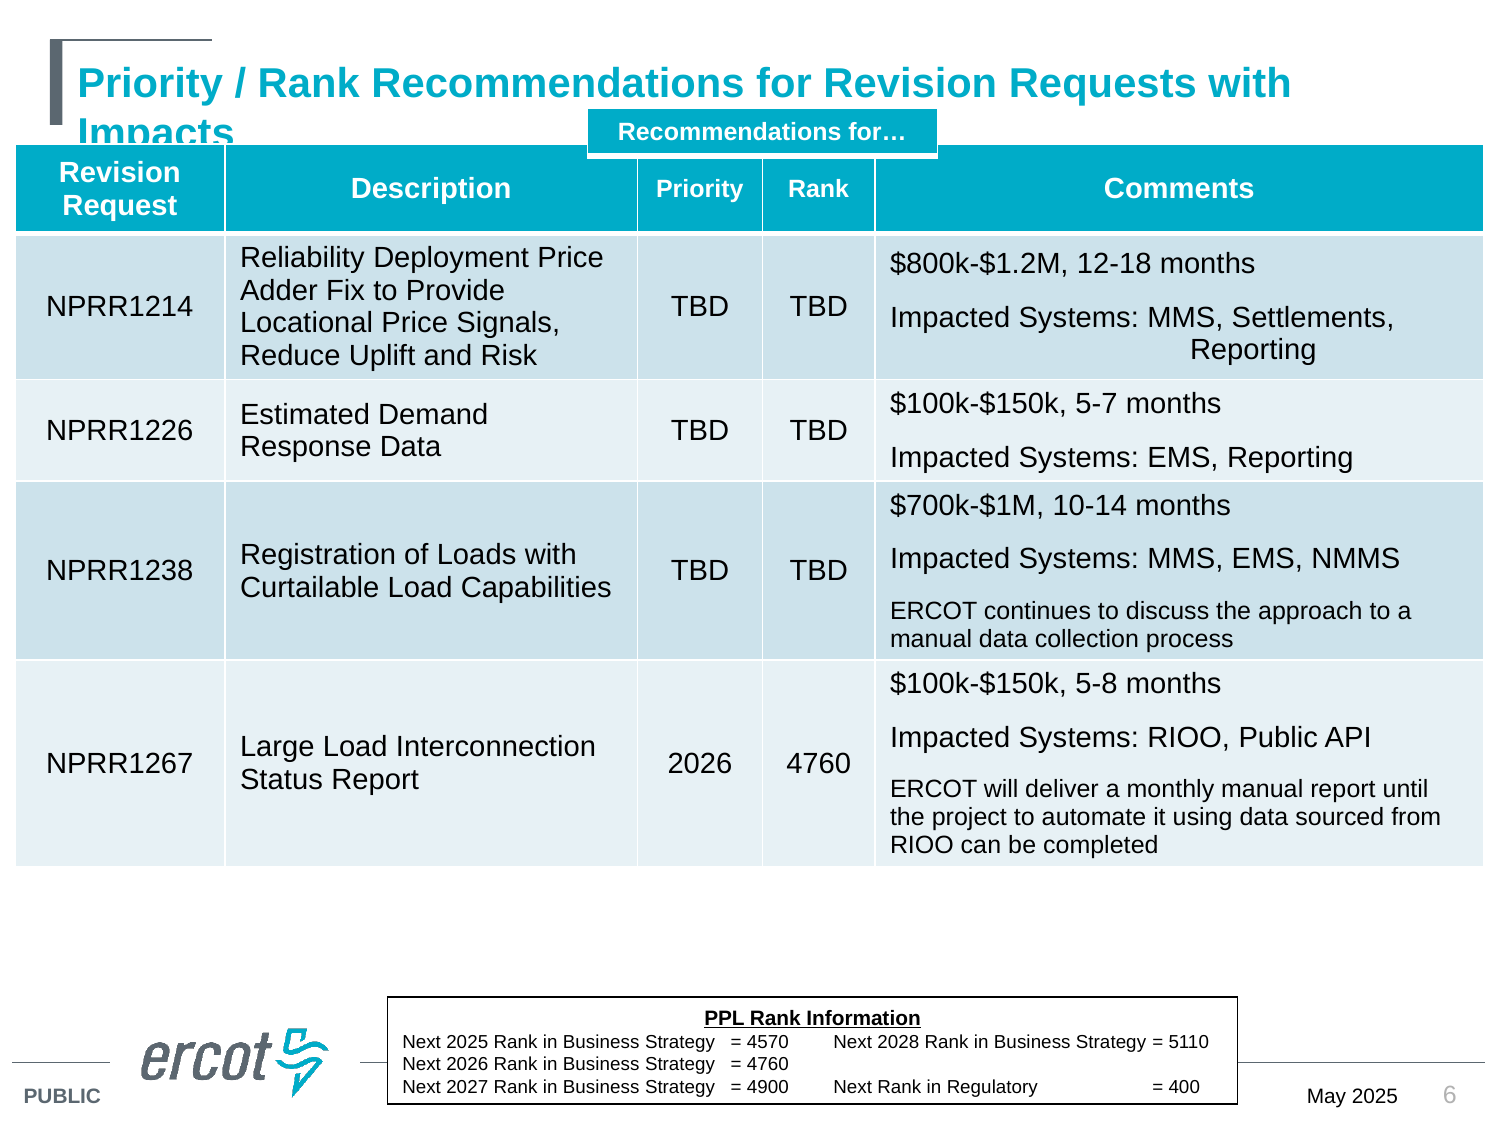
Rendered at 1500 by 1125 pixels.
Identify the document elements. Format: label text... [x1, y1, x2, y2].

table_cell Reliability Deployment Price Adder Fix to Provide Locational Price Signals, Reduce Uplift and Risk [226, 236, 637, 379]
table_cell NPRR1267 [16, 661, 224, 866]
table_header Priority [638, 159, 762, 231]
table_cell 2026 [638, 661, 762, 866]
table_header Rank [763, 159, 874, 231]
table_cell TBD [763, 380, 874, 480]
table_cell NPRR1214 [16, 236, 224, 379]
text_box PPL Rank Information Next 2025 Rank in Business Strategy = 4570 Next 2028 Rank in Business Strategy = 5110 Next 2026 Rank in Business Strategy = 4760 Next 2029 Rank in Business Strategy = 5300 Next 2027 Rank in Business Strategy = 4900 Next Rank in Regulatory = 400 [387, 997, 1238, 1105]
table_cell TBD [638, 236, 762, 379]
table_cell Registration of Loads with Curtailable Load Capabilities [226, 482, 637, 659]
table_cell TBD [763, 236, 874, 379]
table_cell TBD [638, 482, 762, 659]
table_header Description [226, 145, 637, 231]
title Priority / Rank Recommendations for Revision Requests with Impacts [62, 48, 1475, 134]
table_header Revision Request [16, 145, 224, 231]
table_cell $100k-$150k, 5-7 months Impacted Systems: EMS, Reporting [876, 380, 1483, 480]
table_cell TBD [763, 482, 874, 659]
table_cell $700k-$1M, 10-14 months Impacted Systems: MMS, EMS, NMMS ERCOT continues to discuss the approach to a manual data collection process [876, 482, 1483, 659]
table_cell Large Load Interconnection Status Report [226, 661, 637, 866]
table_header Comments [876, 145, 1483, 231]
table_cell $800k-$1.2M, 12-18 months Impacted Systems: MMS, Settlements, Reporting [876, 236, 1483, 379]
table_cell $100k-$150k, 5-8 months Impacted Systems: RIOO, Public API ERCOT will deliver a monthly manual report until the project to automate it using data sourced from RIOO can be completed [876, 661, 1483, 866]
table_cell Estimated Demand Response Data [226, 380, 637, 480]
table_cell TBD [638, 380, 762, 480]
slide_number 6 [1412, 1076, 1488, 1112]
picture [137, 1024, 332, 1100]
table_header Recommendations for… [588, 109, 937, 153]
table_cell 4760 [763, 661, 874, 866]
table_cell NPRR1226 [16, 380, 224, 480]
table_cell NPRR1238 [16, 482, 224, 659]
